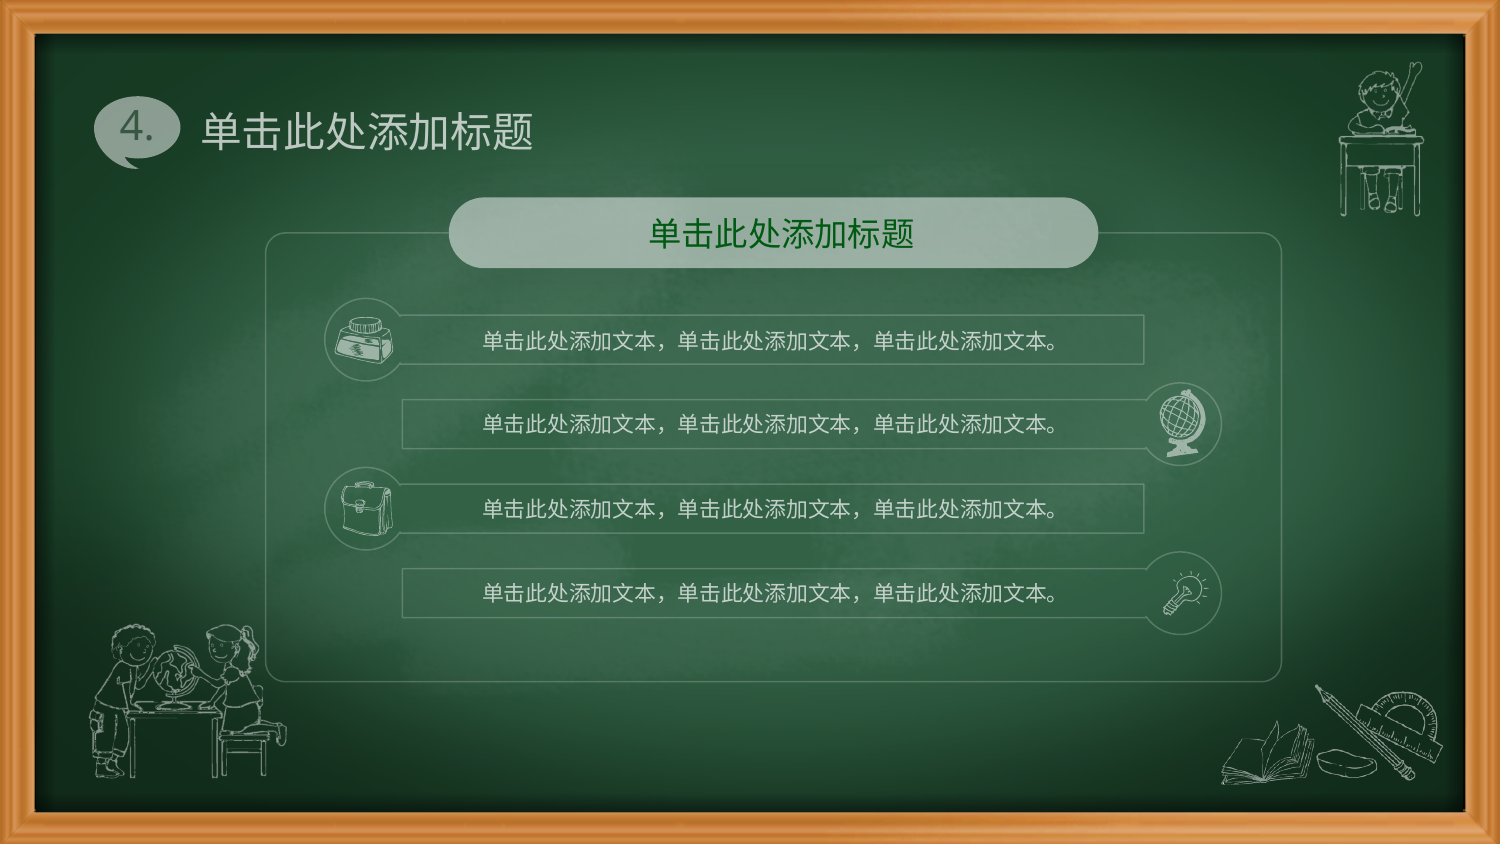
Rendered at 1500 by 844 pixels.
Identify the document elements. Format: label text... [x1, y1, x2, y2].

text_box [324, 467, 1146, 551]
title 单击此处添加标题 [185, 97, 1022, 164]
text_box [402, 551, 1222, 635]
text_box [402, 382, 1222, 466]
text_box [324, 298, 1146, 382]
text_box [264, 232, 1283, 683]
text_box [448, 197, 1099, 269]
picture [0, 0, 1500, 844]
